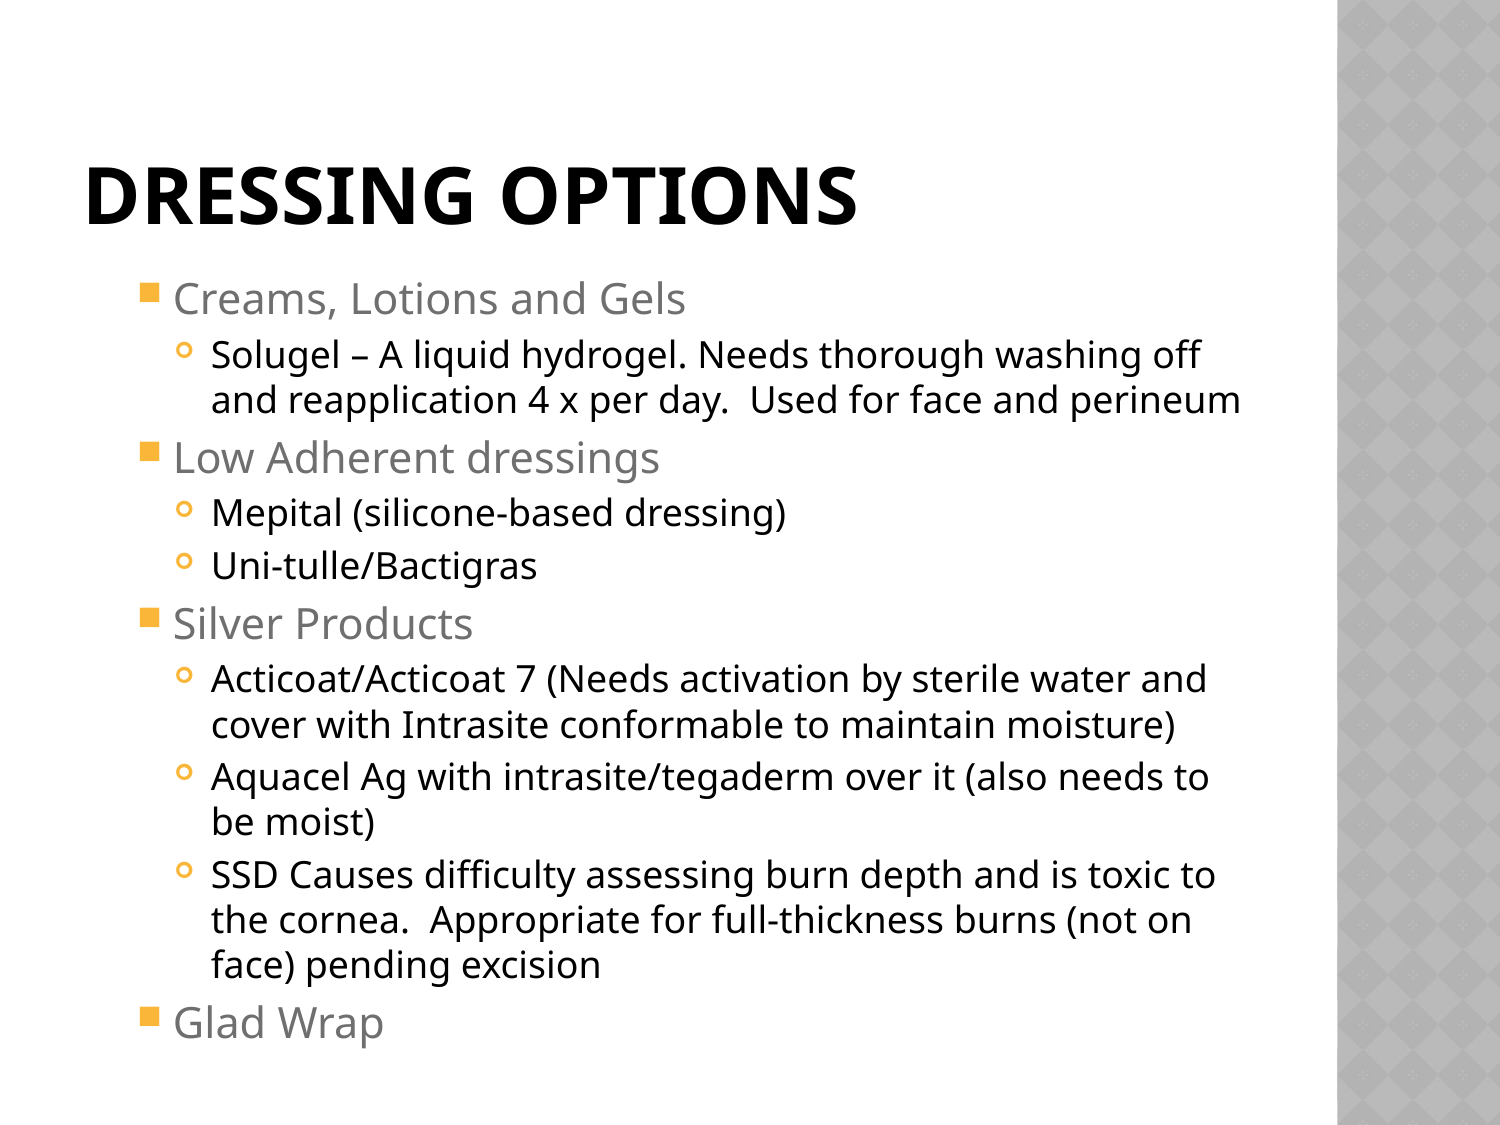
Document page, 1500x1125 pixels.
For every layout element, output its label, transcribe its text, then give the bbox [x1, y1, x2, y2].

title Dressing options [75, 52, 1263, 240]
list Creams, Lotions and Gels Solugel – A liquid hydrogel. Needs thorough washing off and reapplication 4 x per day. Used for face and perineum Low Adherent dressings Mepital (silicone-based dressing) Uni-tulle/Bactigras Silver Products Acticoat/Acticoat 7 (Needs activation by sterile water and cover with Intrasite conformable to maintain moisture) Aquacel Ag with intrasite/tegaderm over it (also needs to be moist) SSD Causes difficulty assessing burn depth and is toxic to the cornea. Appropriate for full-thickness burns (not on face) pending excision Glad Wrap [75, 264, 1263, 1059]
